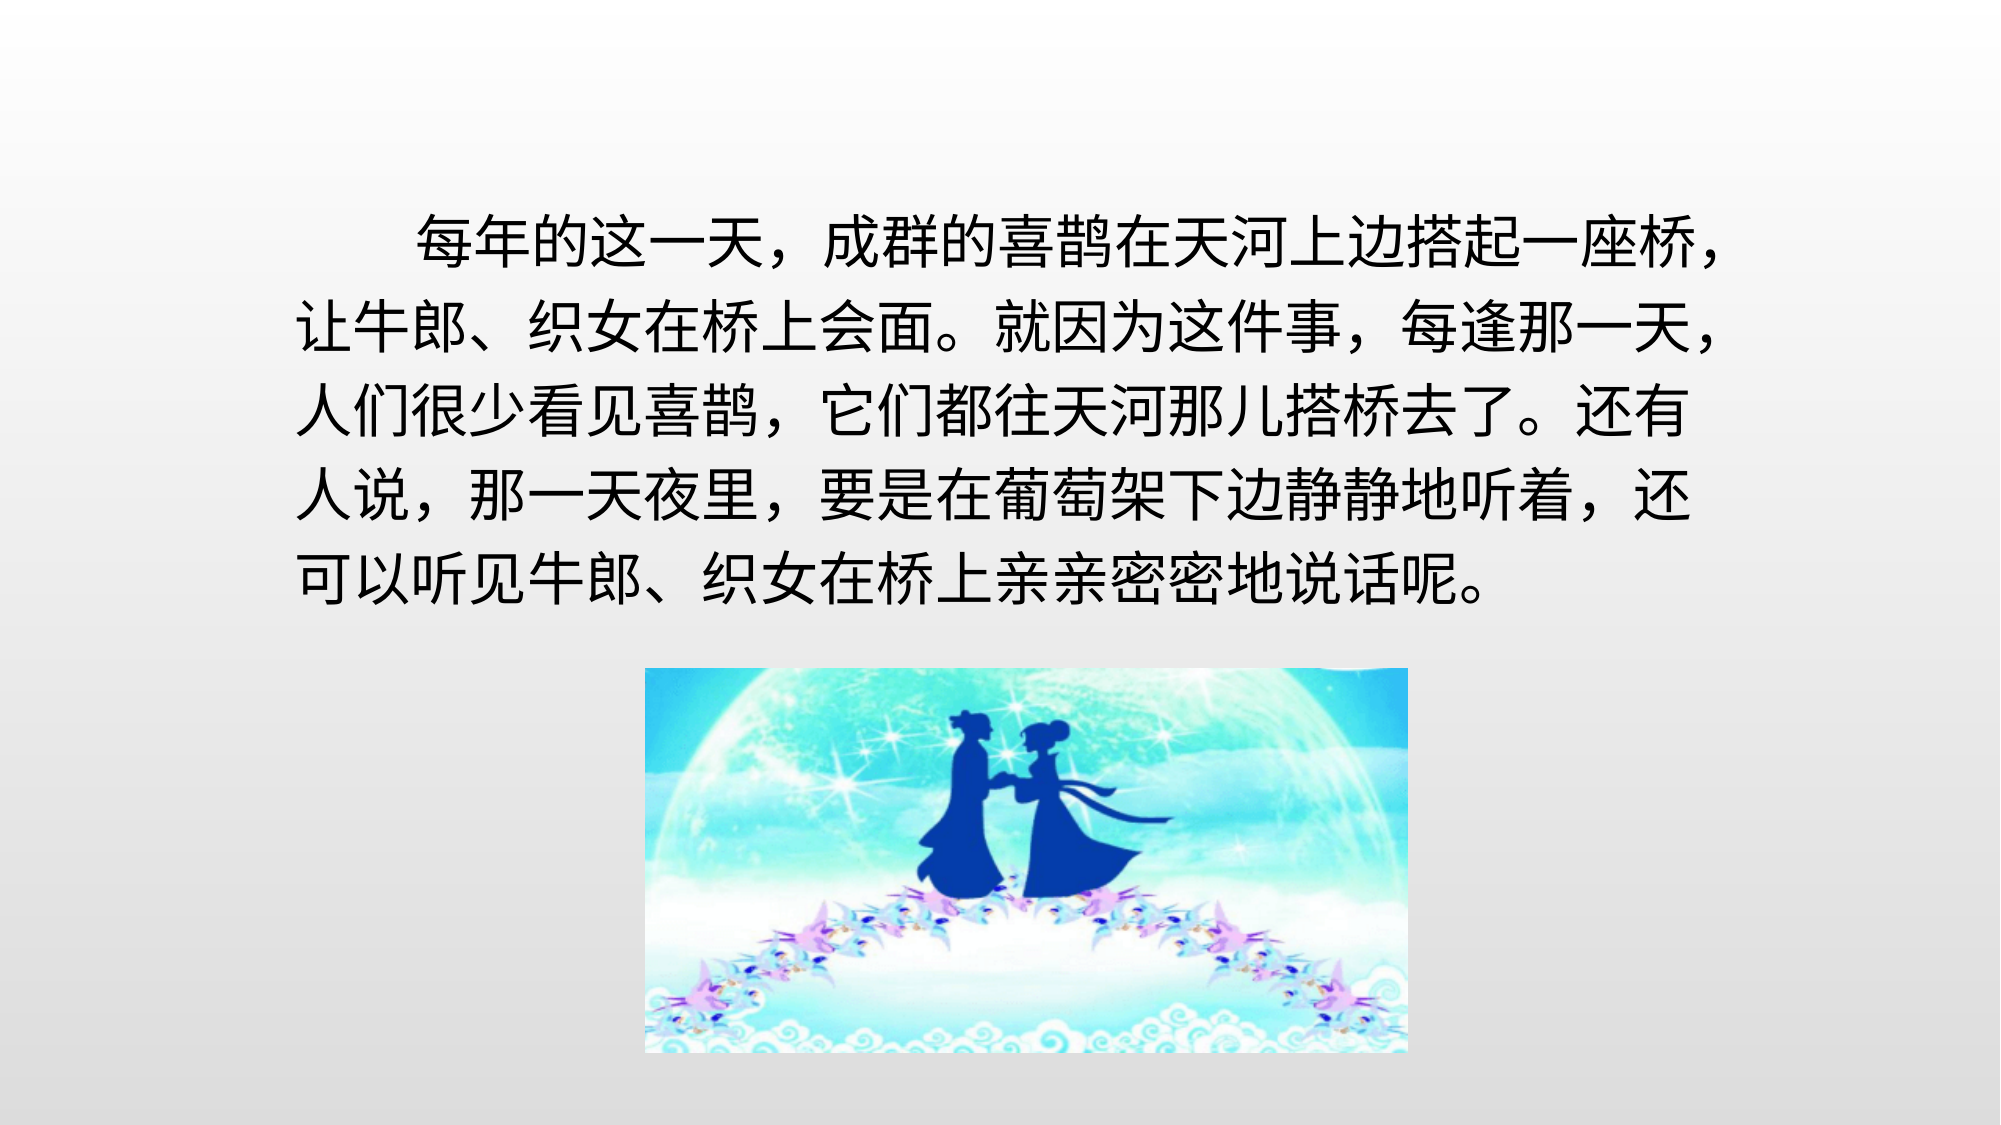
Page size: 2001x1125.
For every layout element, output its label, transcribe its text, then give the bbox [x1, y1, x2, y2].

text_box 每年的这一天，成群的喜鹊在天河上边搭起一座桥，让牛郎、织女在桥上会面。就因为这件事，每逢那一天，人们很少看见喜鹊，它们都往天河那儿搭桥去了。还有人说，那一天夜里，要是在葡萄架下边静静地听着，还可以听见牛郎、织女在桥上亲亲密密地说话呢。 [279, 173, 1733, 620]
picture [645, 668, 1408, 1053]
